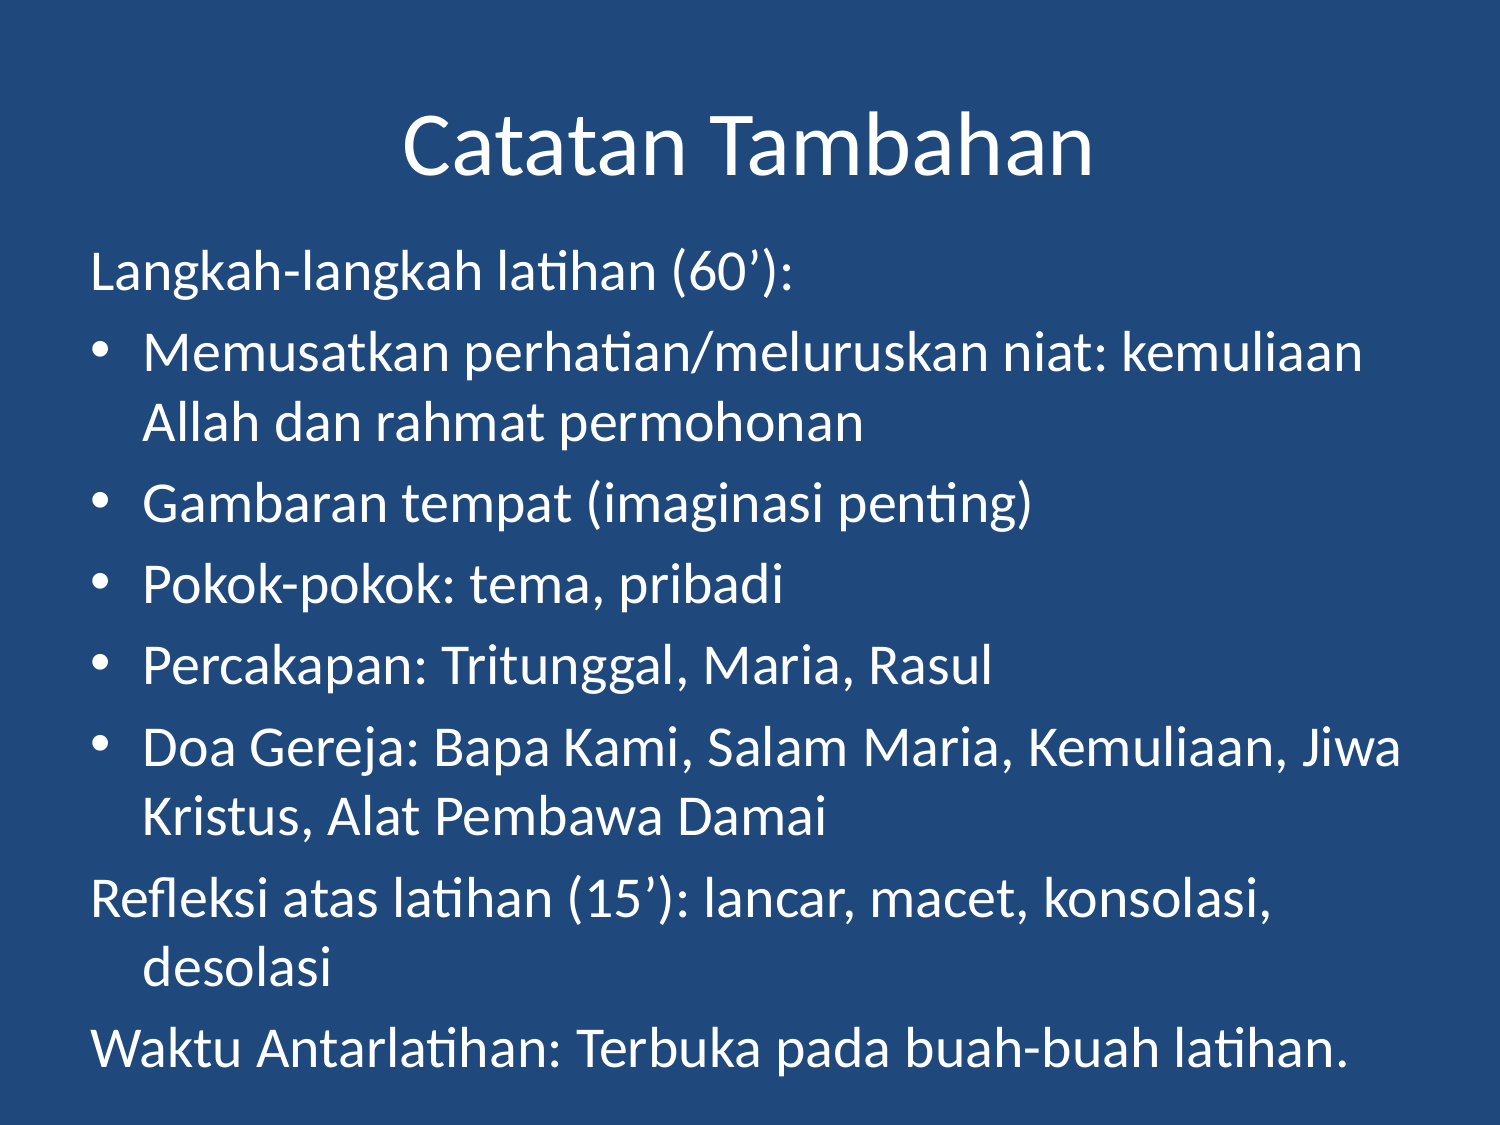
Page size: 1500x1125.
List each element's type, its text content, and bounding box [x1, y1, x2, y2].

title Catatan Tambahan [75, 45, 1425, 224]
list Langkah-langkah latihan (60’): Memusatkan perhatian/meluruskan niat: kemuliaan Allah dan rahmat permohonan Gambaran tempat (imaginasi penting) Pokok-pokok: tema, pribadi Percakapan: Tritunggal, Maria, Rasul Doa Gereja: Bapa Kami, Salam Maria, Kemuliaan, Jiwa Kristus, Alat Pembawa Damai Refleksi atas latihan (15’): lancar, macet, konsolasi, desolasi Waktu Antarlatihan: Terbuka pada buah-buah latihan. [75, 224, 1425, 1088]
